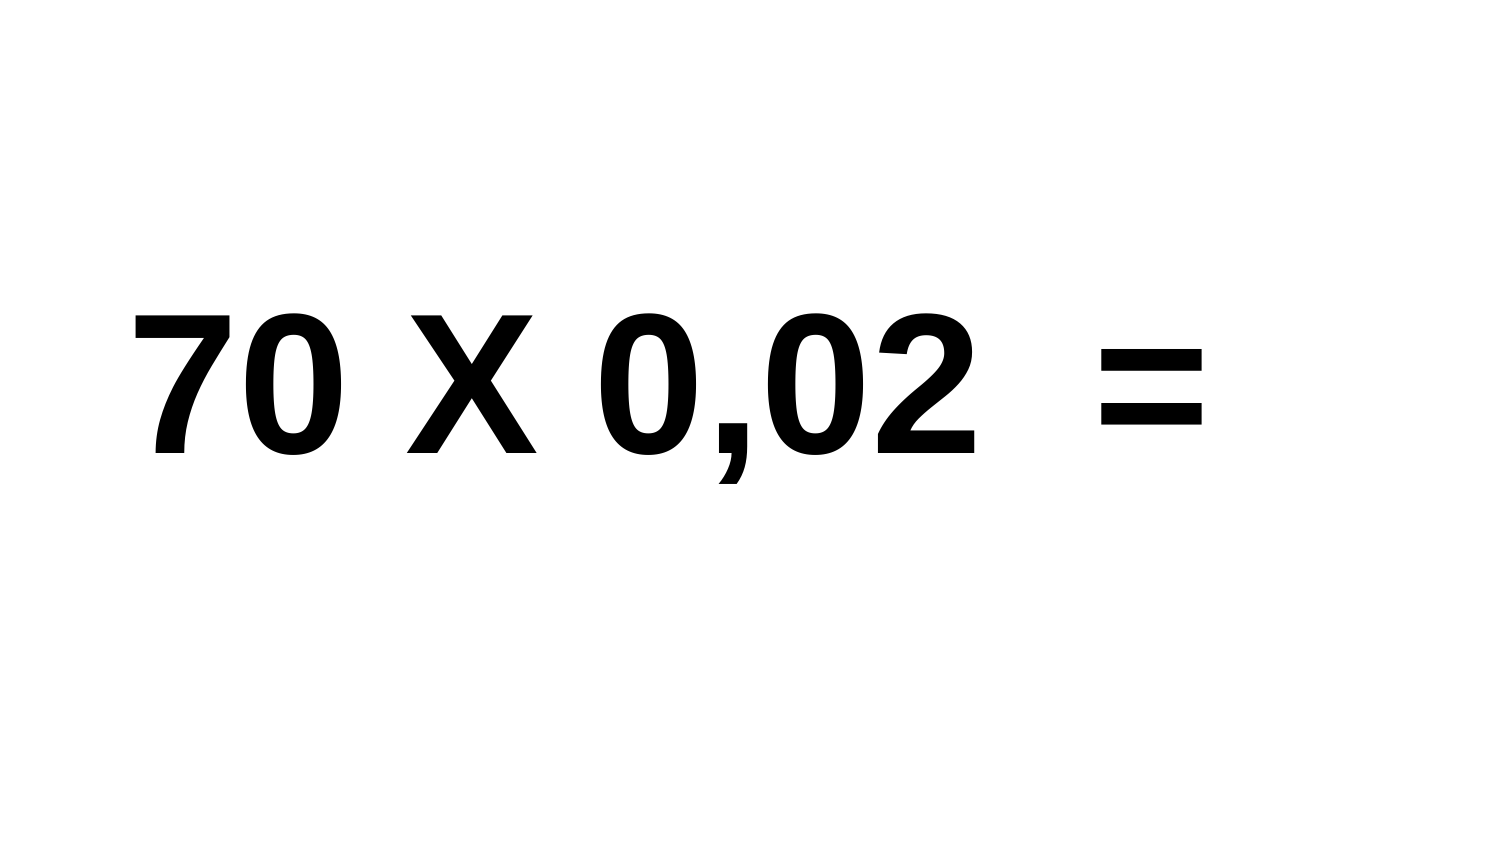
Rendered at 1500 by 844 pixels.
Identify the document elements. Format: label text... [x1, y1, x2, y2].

text_box 70 X 0,02 = [112, 318, 1388, 509]
